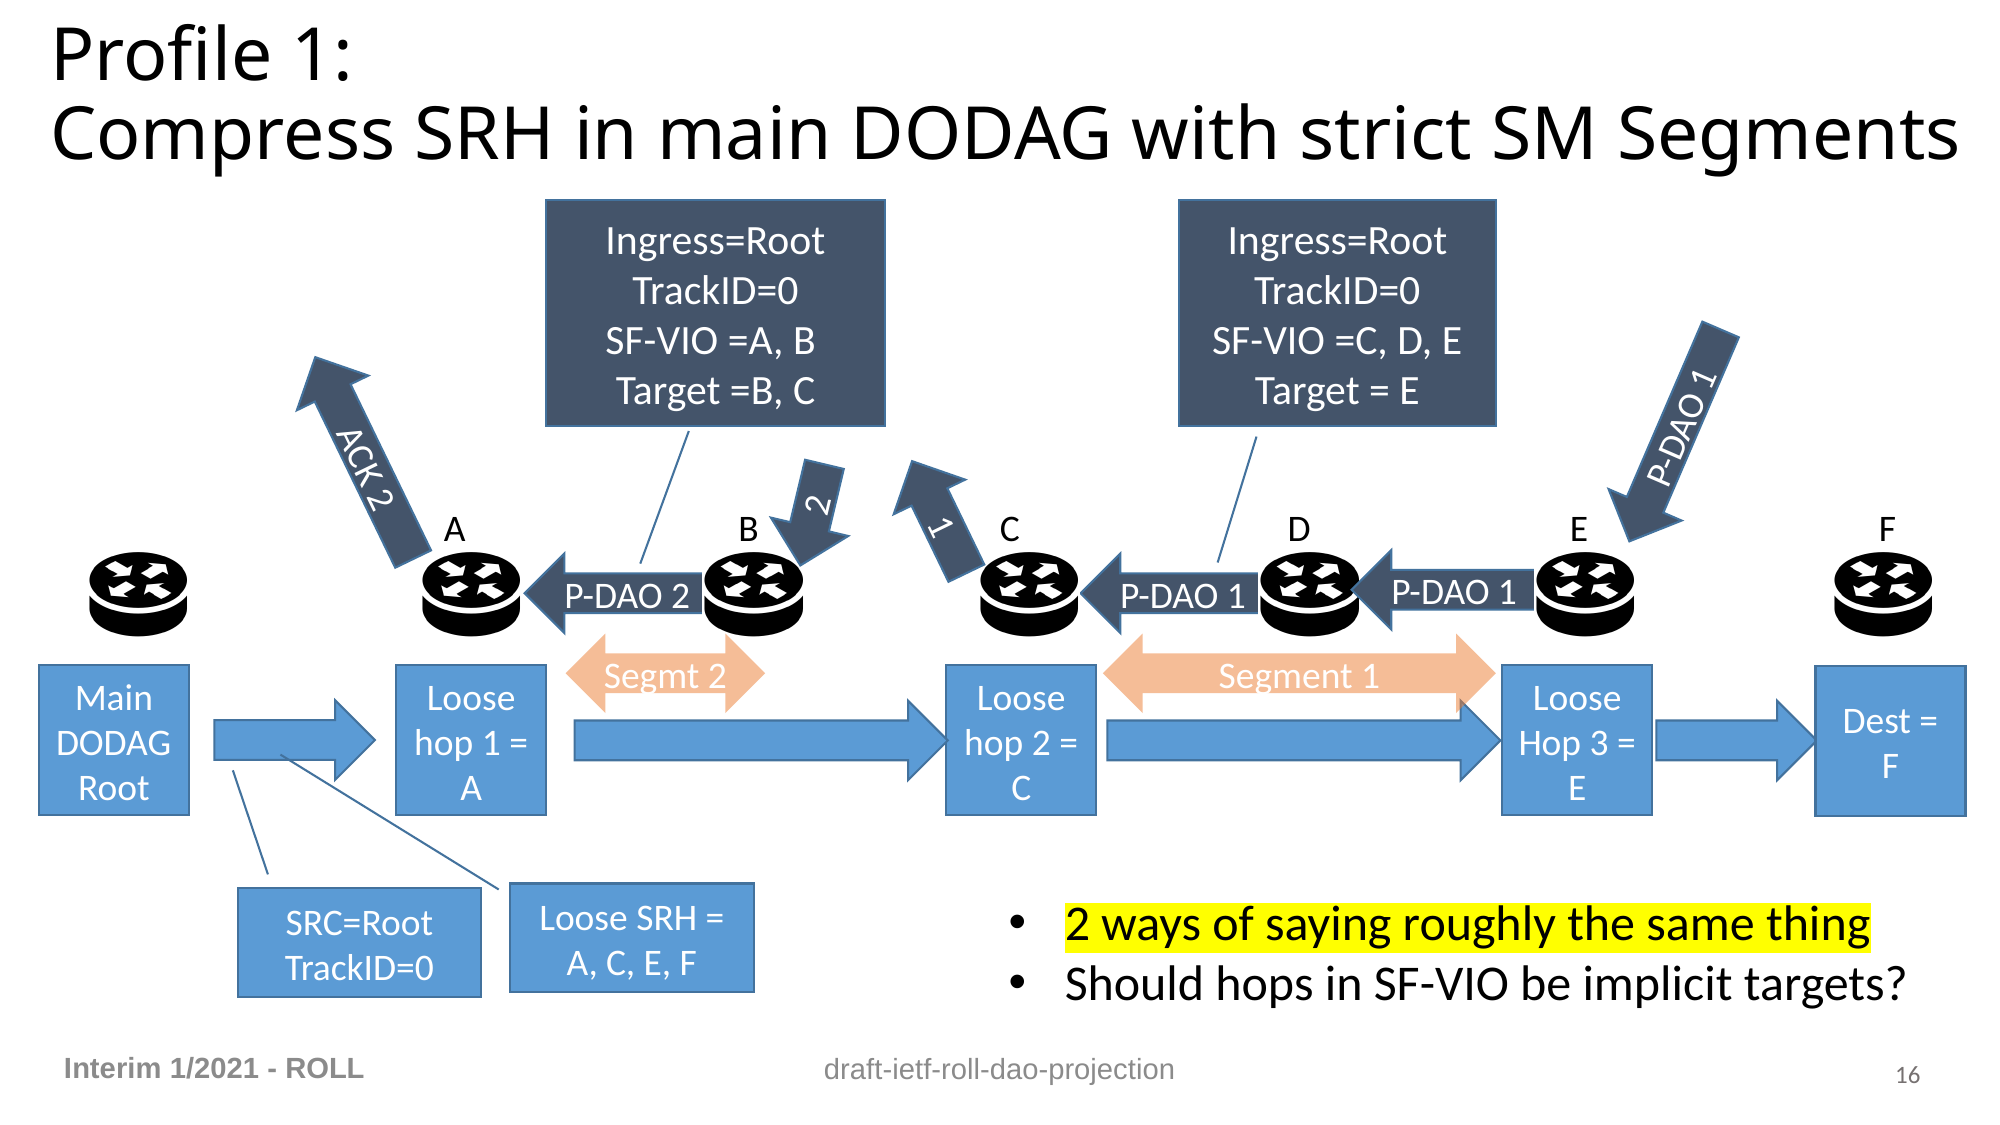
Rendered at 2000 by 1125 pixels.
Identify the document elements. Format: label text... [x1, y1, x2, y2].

text_box Loose Hop 3 = E [1501, 664, 1653, 816]
text_box P-DAO 1 [1361, 547, 1534, 633]
text_box Loose SRH = A, C, E, F [509, 882, 755, 993]
picture [1832, 543, 1934, 645]
text_box F [1863, 496, 1911, 543]
picture [1258, 543, 1361, 645]
text_box 1 [891, 459, 978, 584]
text_box P-DAO 1 [1606, 320, 1741, 543]
text_box [1106, 704, 1502, 783]
text_box 2 ways of saying roughly the same thing Should hops in SF-VIO be implicit targets? [993, 883, 1924, 1019]
text_box SRC=Root TrackID=0 [237, 887, 482, 998]
text_box Ingress=Root TrackID=0 SF-VIO =A, B Target =B, C [639, 430, 690, 564]
text_box Segmt 2 [565, 633, 766, 714]
text_box Main DODAG Root [38, 664, 190, 816]
title Profile 1: Compress SRH in main DODAG with strict SM Segments [34, 0, 1996, 202]
text_box Loose hop 1 = A [395, 664, 547, 816]
text_box A [429, 496, 481, 543]
text_box Ingress=Root TrackID=0 SF-VIO =C, D, E Target = E [1216, 436, 1258, 563]
picture [978, 543, 1080, 645]
text_box B [723, 496, 774, 543]
picture [87, 543, 189, 645]
text_box E [1555, 496, 1604, 543]
text_box ACK 2 [295, 355, 429, 570]
text_box [213, 697, 377, 783]
text_box Loose hop 2 = C [945, 664, 1097, 816]
picture [1534, 543, 1636, 645]
text_box [1655, 698, 1814, 783]
text_box Dest = F [1814, 665, 1967, 817]
text_box Ingress=Root TrackID=0 SF-VIO =C, D, E Target = E [1178, 199, 1497, 427]
picture [420, 543, 522, 645]
text_box D [1272, 496, 1326, 543]
text_box 2 [768, 458, 851, 564]
text_box Segment 1 [1102, 633, 1496, 714]
picture [702, 543, 805, 645]
text_box Ingress=Root TrackID=0 SF-VIO =A, B Target =B, C [545, 199, 886, 427]
text_box C [985, 496, 1035, 543]
text_box [573, 698, 950, 783]
text_box Loose SRH = A, C, E, F [279, 753, 500, 891]
text_box P-DAO 2 [523, 551, 702, 636]
text_box SRC=Root TrackID=0 [231, 769, 269, 875]
text_box P-DAO 1 [1080, 551, 1258, 636]
